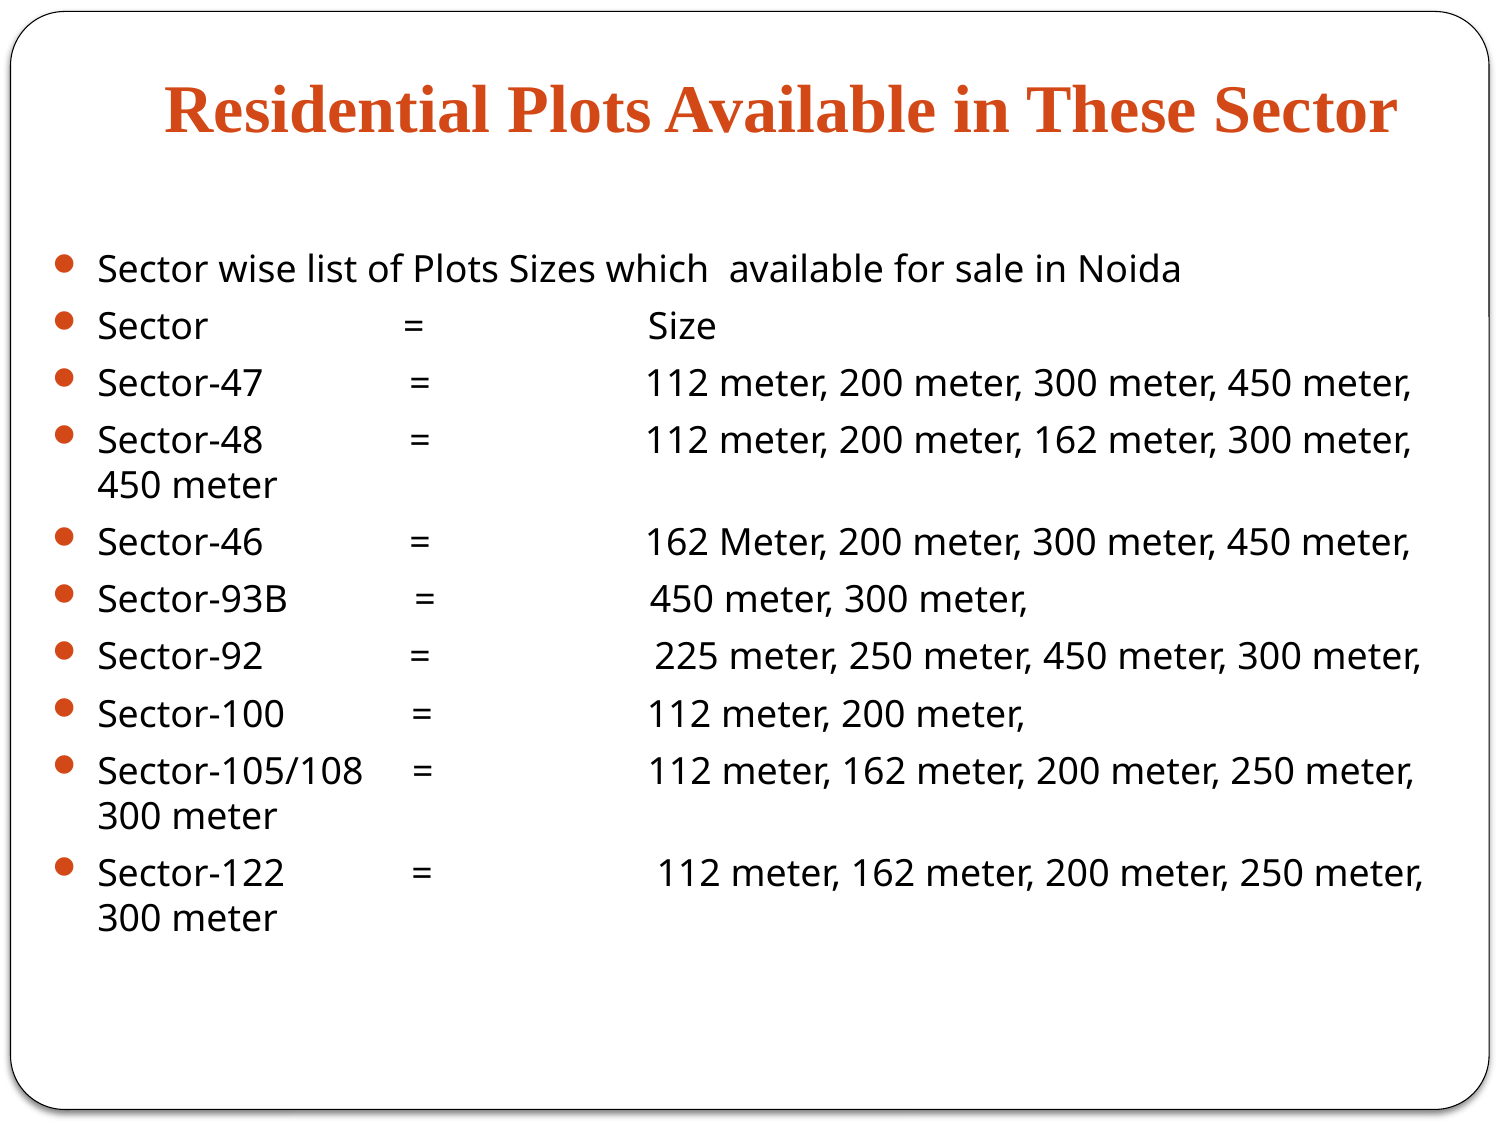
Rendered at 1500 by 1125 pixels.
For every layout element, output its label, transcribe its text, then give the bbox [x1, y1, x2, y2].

list Sector wise list of Plots Sizes which available for sale in Noida Sector = Size Sector-47 = 112 meter, 200 meter, 300 meter, 450 meter, Sector-48 = 112 meter, 200 meter, 162 meter, 300 meter, 450 meter Sector-46 = 162 Meter, 200 meter, 300 meter, 450 meter, Sector-93B = 450 meter, 300 meter, Sector-92 = 225 meter, 250 meter, 450 meter, 300 meter, Sector-100 = 112 meter, 200 meter, Sector-105/108 = 112 meter, 162 meter, 200 meter, 250 meter, 300 meter Sector-122 = 112 meter, 162 meter, 200 meter, 250 meter, 300 meter [37, 237, 1463, 1038]
title Residential Plots Available in These Sector [150, 45, 1425, 163]
